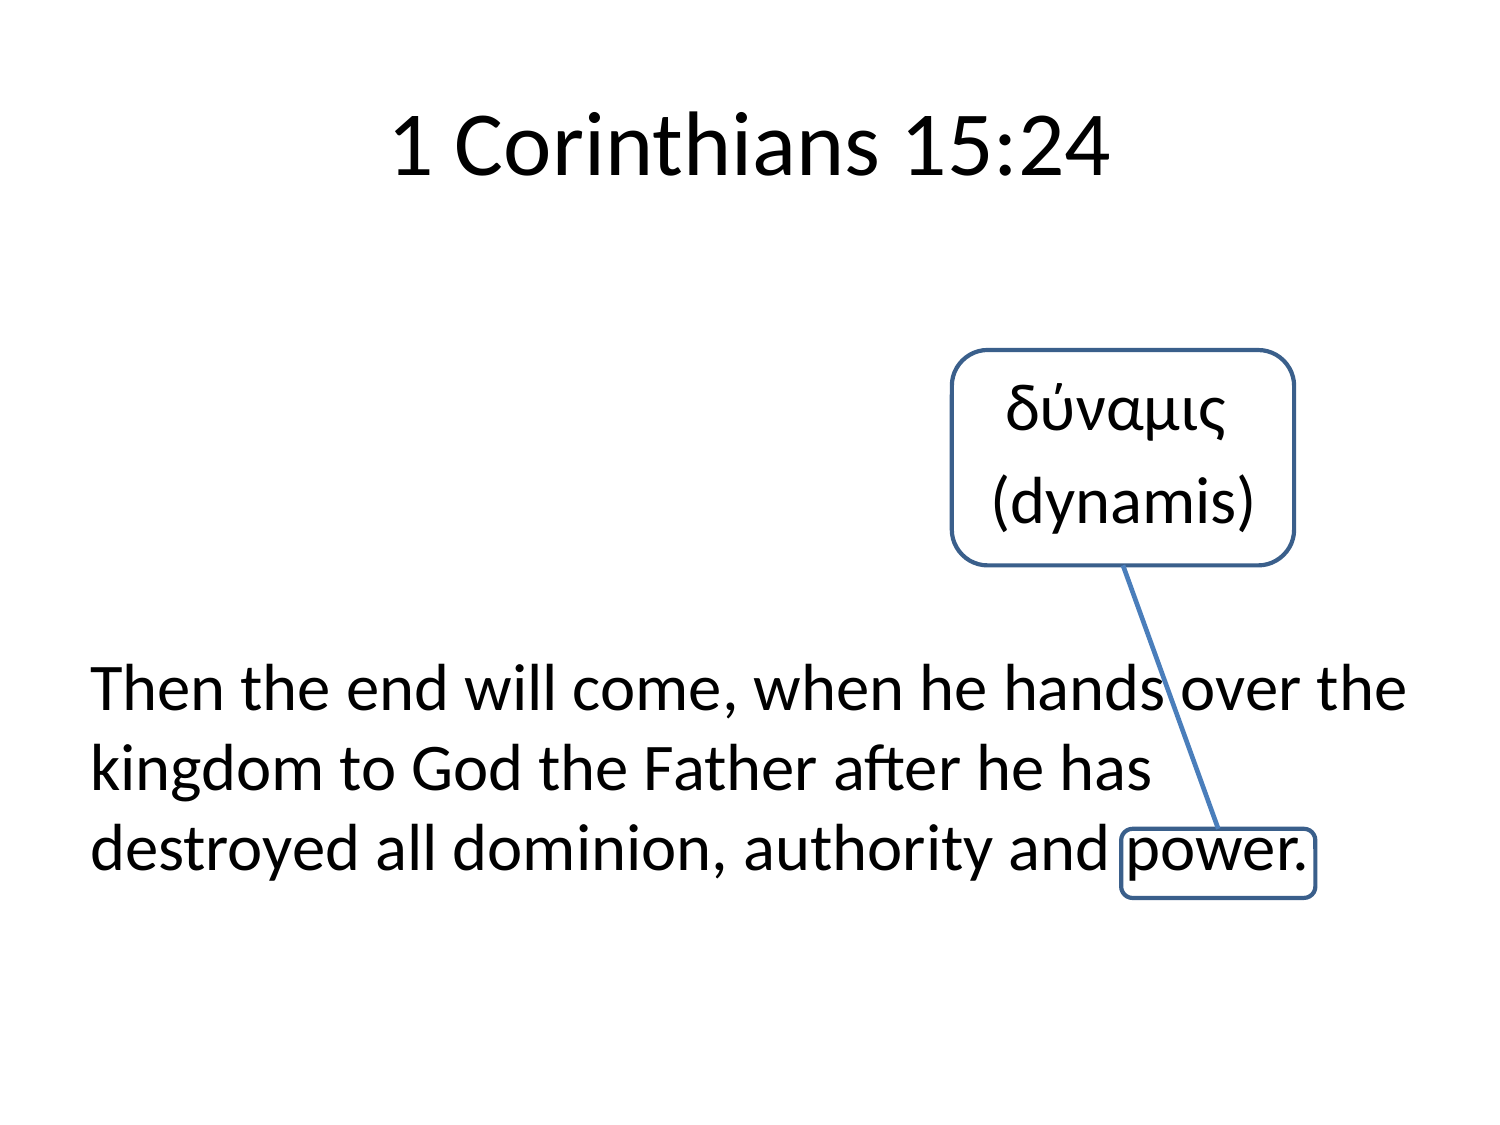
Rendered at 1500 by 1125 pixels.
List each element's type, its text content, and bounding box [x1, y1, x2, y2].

title 1 Corinthians 15:24 [75, 45, 1425, 233]
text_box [1122, 565, 1219, 830]
list δύναμις (dynamis) Then the end will come, when he hands over the kingdom to God the Father after he has destroyed all dominion, authority and power. [75, 262, 1425, 1005]
text_box [1119, 826, 1318, 901]
text_box [949, 347, 1297, 568]
